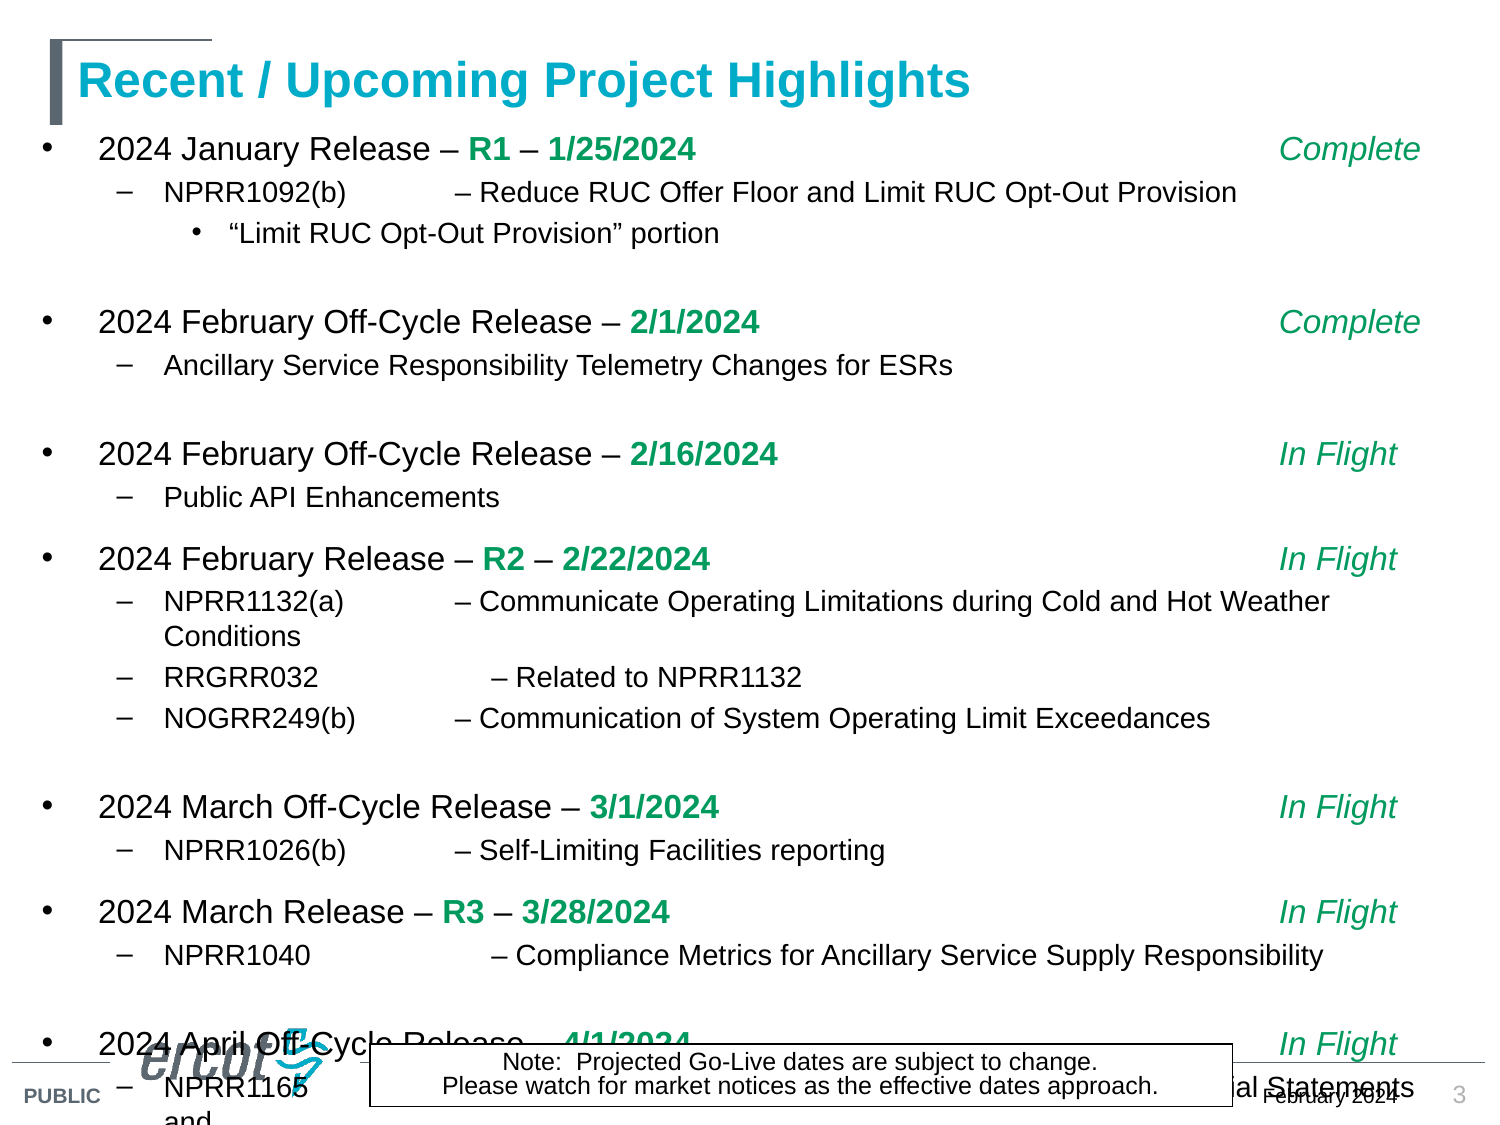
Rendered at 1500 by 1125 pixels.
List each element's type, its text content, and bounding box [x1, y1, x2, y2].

title Recent / Upcoming Project Highlights [62, 39, 1038, 118]
picture [137, 1025, 332, 1100]
text_box Note: Projected Go-Live dates are subject to change. Please watch for market notices as the effective dates approach. [369, 1043, 1233, 1107]
list 2024 January Release – R1 – 1/25/2024 Complete NPRR1092(b) – Reduce RUC Offer Floor and Limit RUC Opt-Out Provision “Limit RUC Opt-Out Provision” portion 2024 February Off-Cycle Release – 2/1/2024 Complete Ancillary Service Responsibility Telemetry Changes for ESRs 2024 February Off-Cycle Release – 2/16/2024 In Flight Public API Enhancements 2024 February Release – R2 – 2/22/2024 In Flight NPRR1132(a) – Communicate Operating Limitations during Cold and Hot Weather Conditions RRGRR032 – Related to NPRR1132 NOGRR249(b) – Communication of System Operating Limit Exceedances 2024 March Off-Cycle Release – 3/1/2024 In Flight NPRR1026(b) – Self-Limiting Facilities reporting 2024 March Release – R3 – 3/28/2024 In Flight NPRR1040 – Compliance Metrics for Ancillary Service Supply Responsibility 2024 April Off-Cycle Release – 4/1/2024 In Flight NPRR1165 – Revisions to Requirements of Providing Audited Financial Statements and Providing Independent Amount [26, 120, 1477, 1025]
slide_number 3 [1437, 1076, 1475, 1112]
